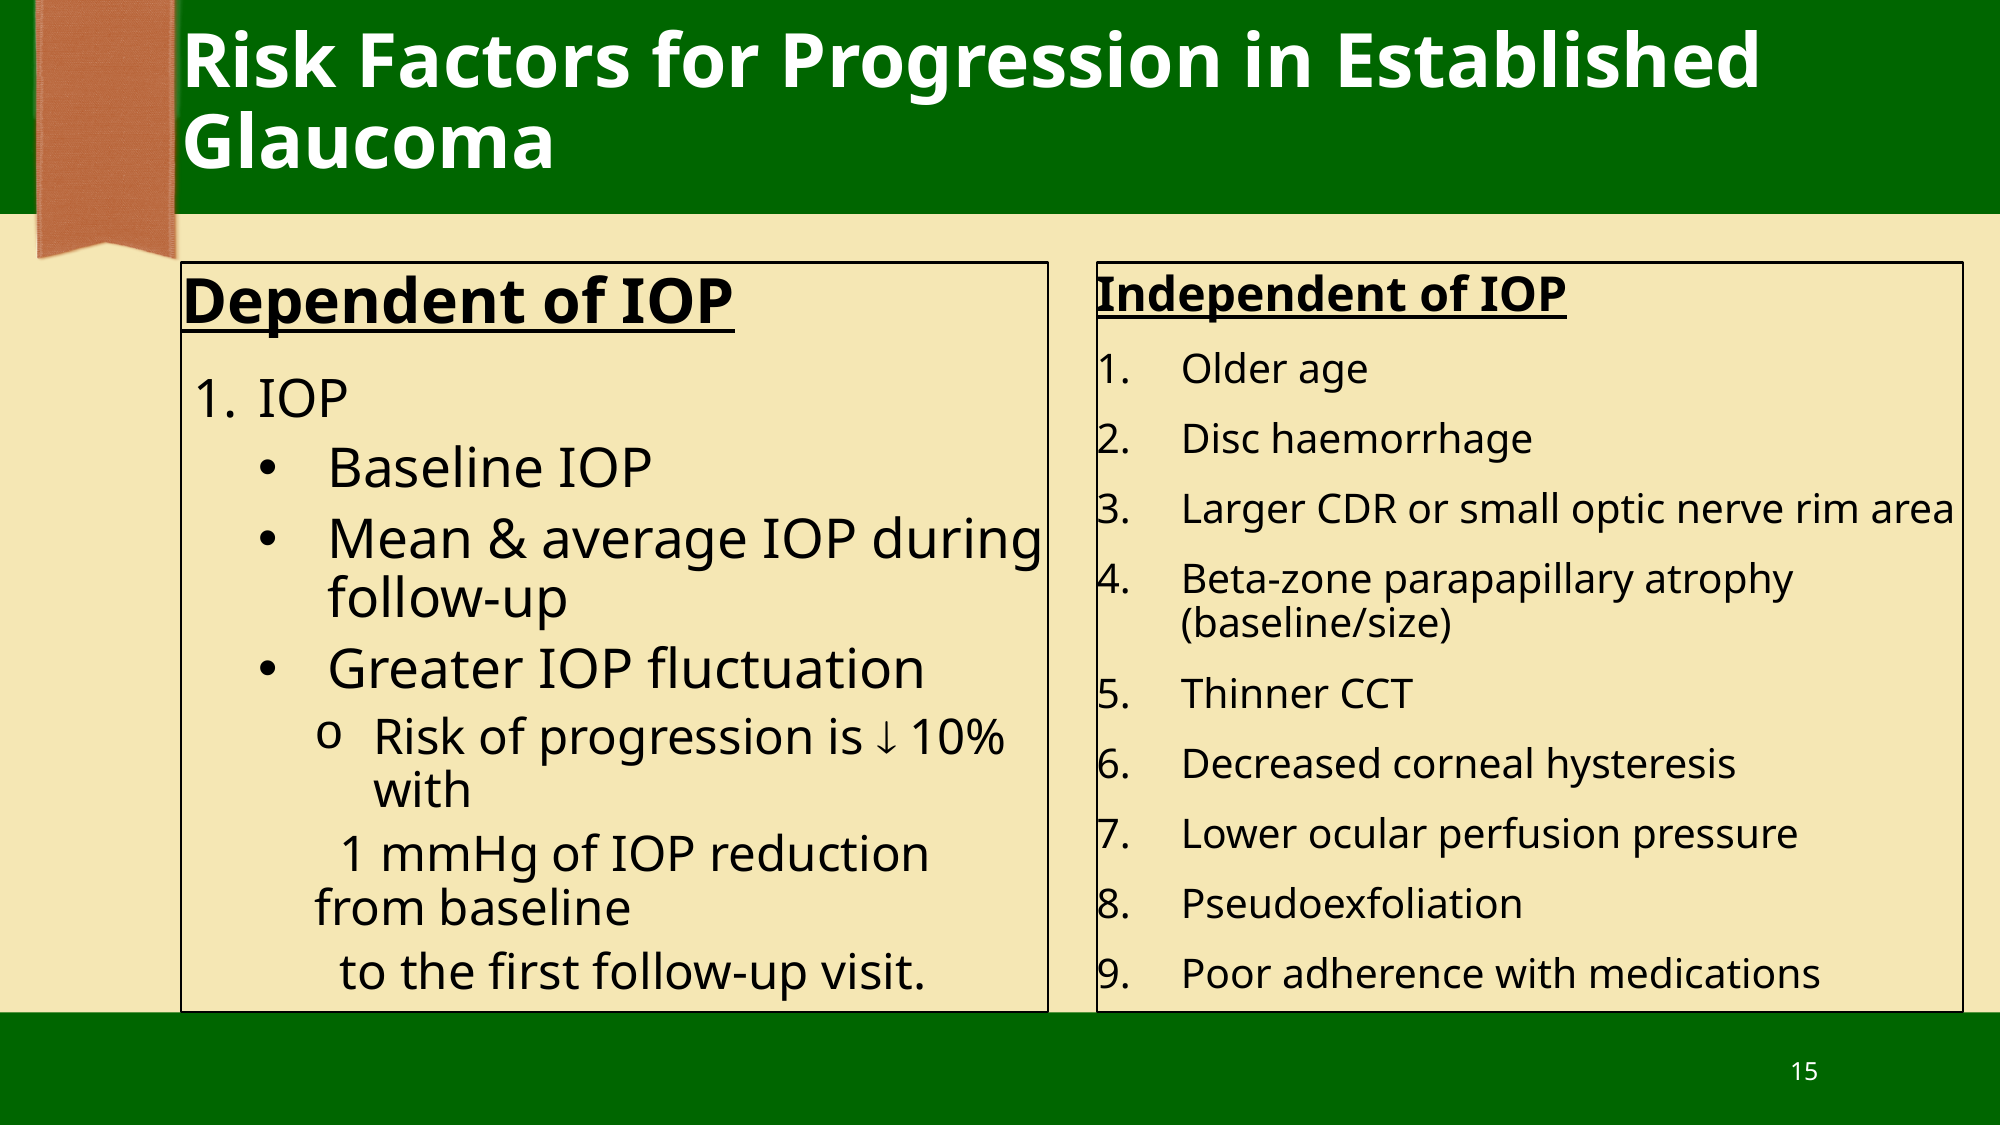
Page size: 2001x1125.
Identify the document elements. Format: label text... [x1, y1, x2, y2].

list Dependent of IOP IOP Baseline IOP Mean & average IOP during follow-up Greater IOP fluctuation Risk of progression is  10% with 1 mmHg of IOP reduction from baseline to the first follow-up visit. [181, 262, 1048, 1013]
list Independent of IOP Older age Disc haemorrhage Larger CDR or small optic nerve rim area Beta-zone parapapillary atrophy (baseline/size) Thinner CCT Decreased corneal hysteresis Lower ocular perfusion pressure Pseudoexfoliation Poor adherence with medications [1096, 262, 1963, 1013]
title Risk Factors for Progression in Established Glaucoma [181, 12, 1819, 193]
slide_number 15 [1518, 1042, 1819, 1103]
